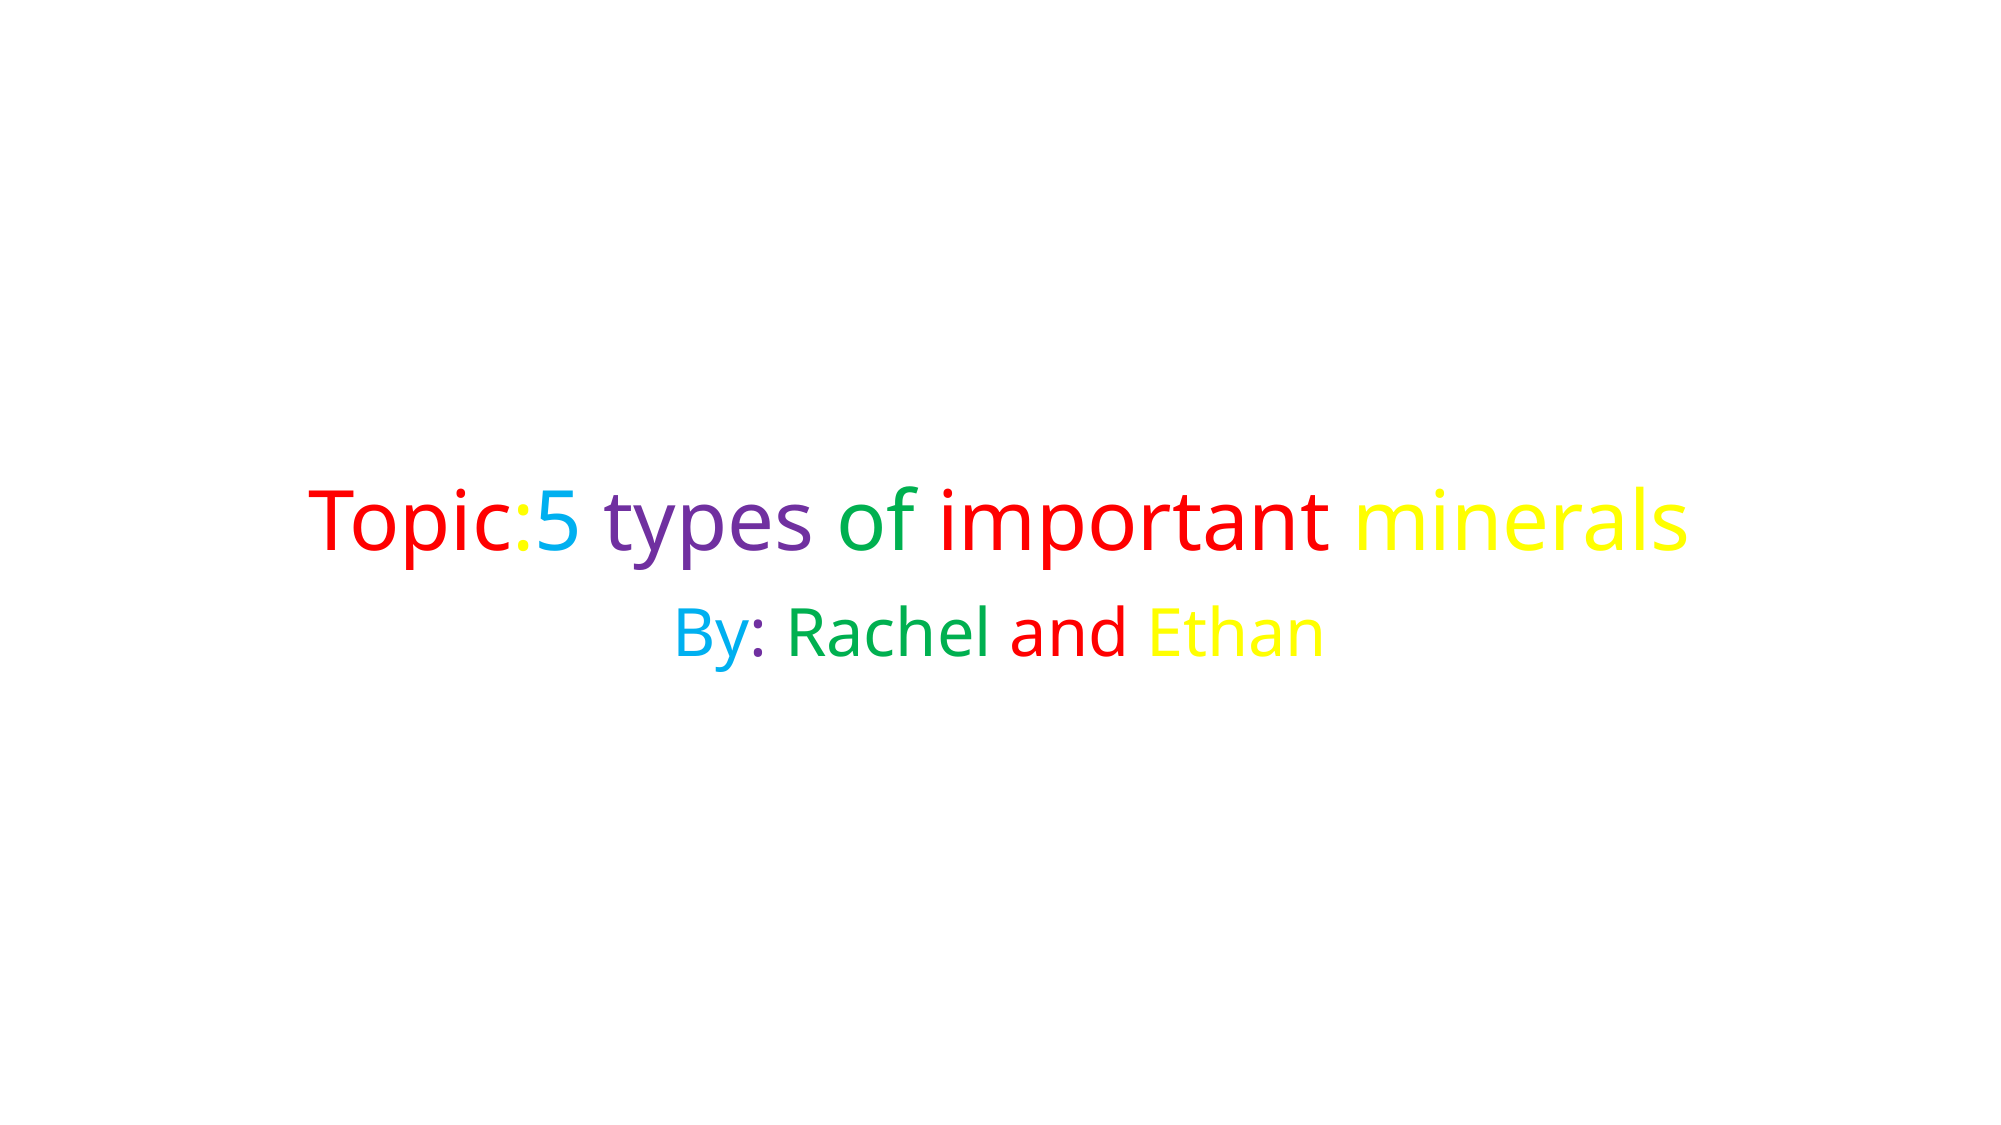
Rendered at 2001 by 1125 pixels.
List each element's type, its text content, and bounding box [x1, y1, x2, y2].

subtitle By: Rachel and Ethan [249, 590, 1750, 863]
title Topic:5 types of important minerals [249, 184, 1750, 576]
